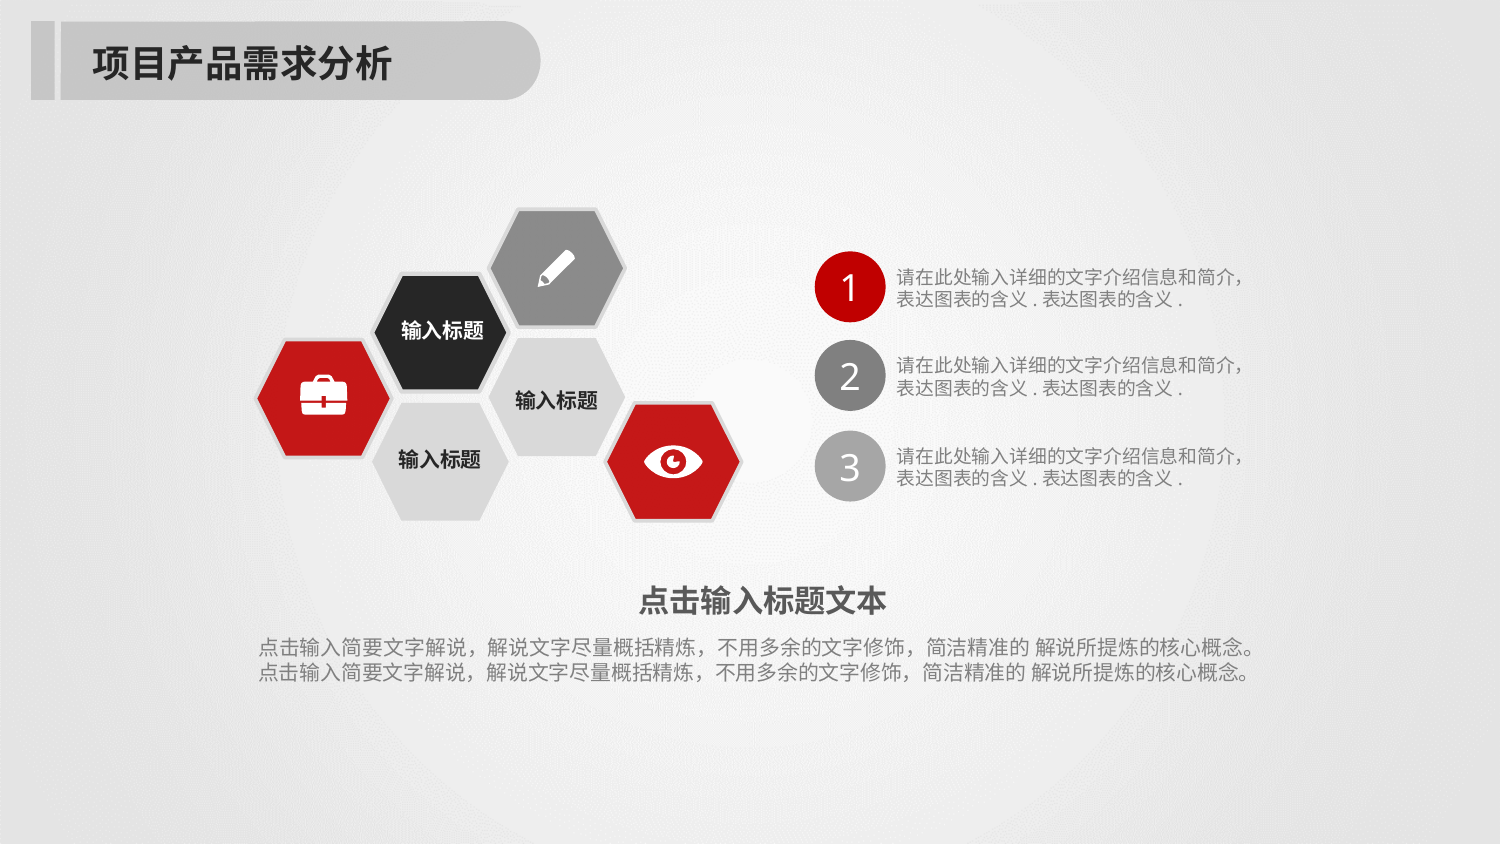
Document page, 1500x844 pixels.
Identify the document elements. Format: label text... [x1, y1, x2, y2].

text_box [58, 19, 534, 103]
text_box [254, 208, 742, 521]
text_box 请在此处输入详细的文字介绍信息和简介，表达图表的含义.表达图表的含义. [885, 438, 1273, 537]
text_box 点击输入简要文字解说，解说文字尽量概括精炼，不用多余的文字修饰，简洁精准的 解说所提炼的核心概念。点击输入简要文字解说，解说文字尽量概括精炼，不用多余的文字修饰，简洁精准的 解说所提炼的核心概念。 [258, 634, 1264, 685]
text_box [29, 19, 57, 102]
text_box 点击输入标题文本 [638, 581, 892, 619]
text_box 1 [812, 249, 885, 325]
text_box 请在此处输入详细的文字介绍信息和简介，表达图表的含义.表达图表的含义. [885, 348, 1273, 438]
text_box 3 [812, 428, 885, 504]
text_box 项目产品需求分析 [81, 34, 549, 91]
text_box 请在此处输入详细的文字介绍信息和简介，表达图表的含义.表达图表的含义. [885, 259, 1273, 348]
text_box 2 [812, 337, 885, 413]
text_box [299, 249, 703, 479]
picture [0, 0, 1500, 844]
